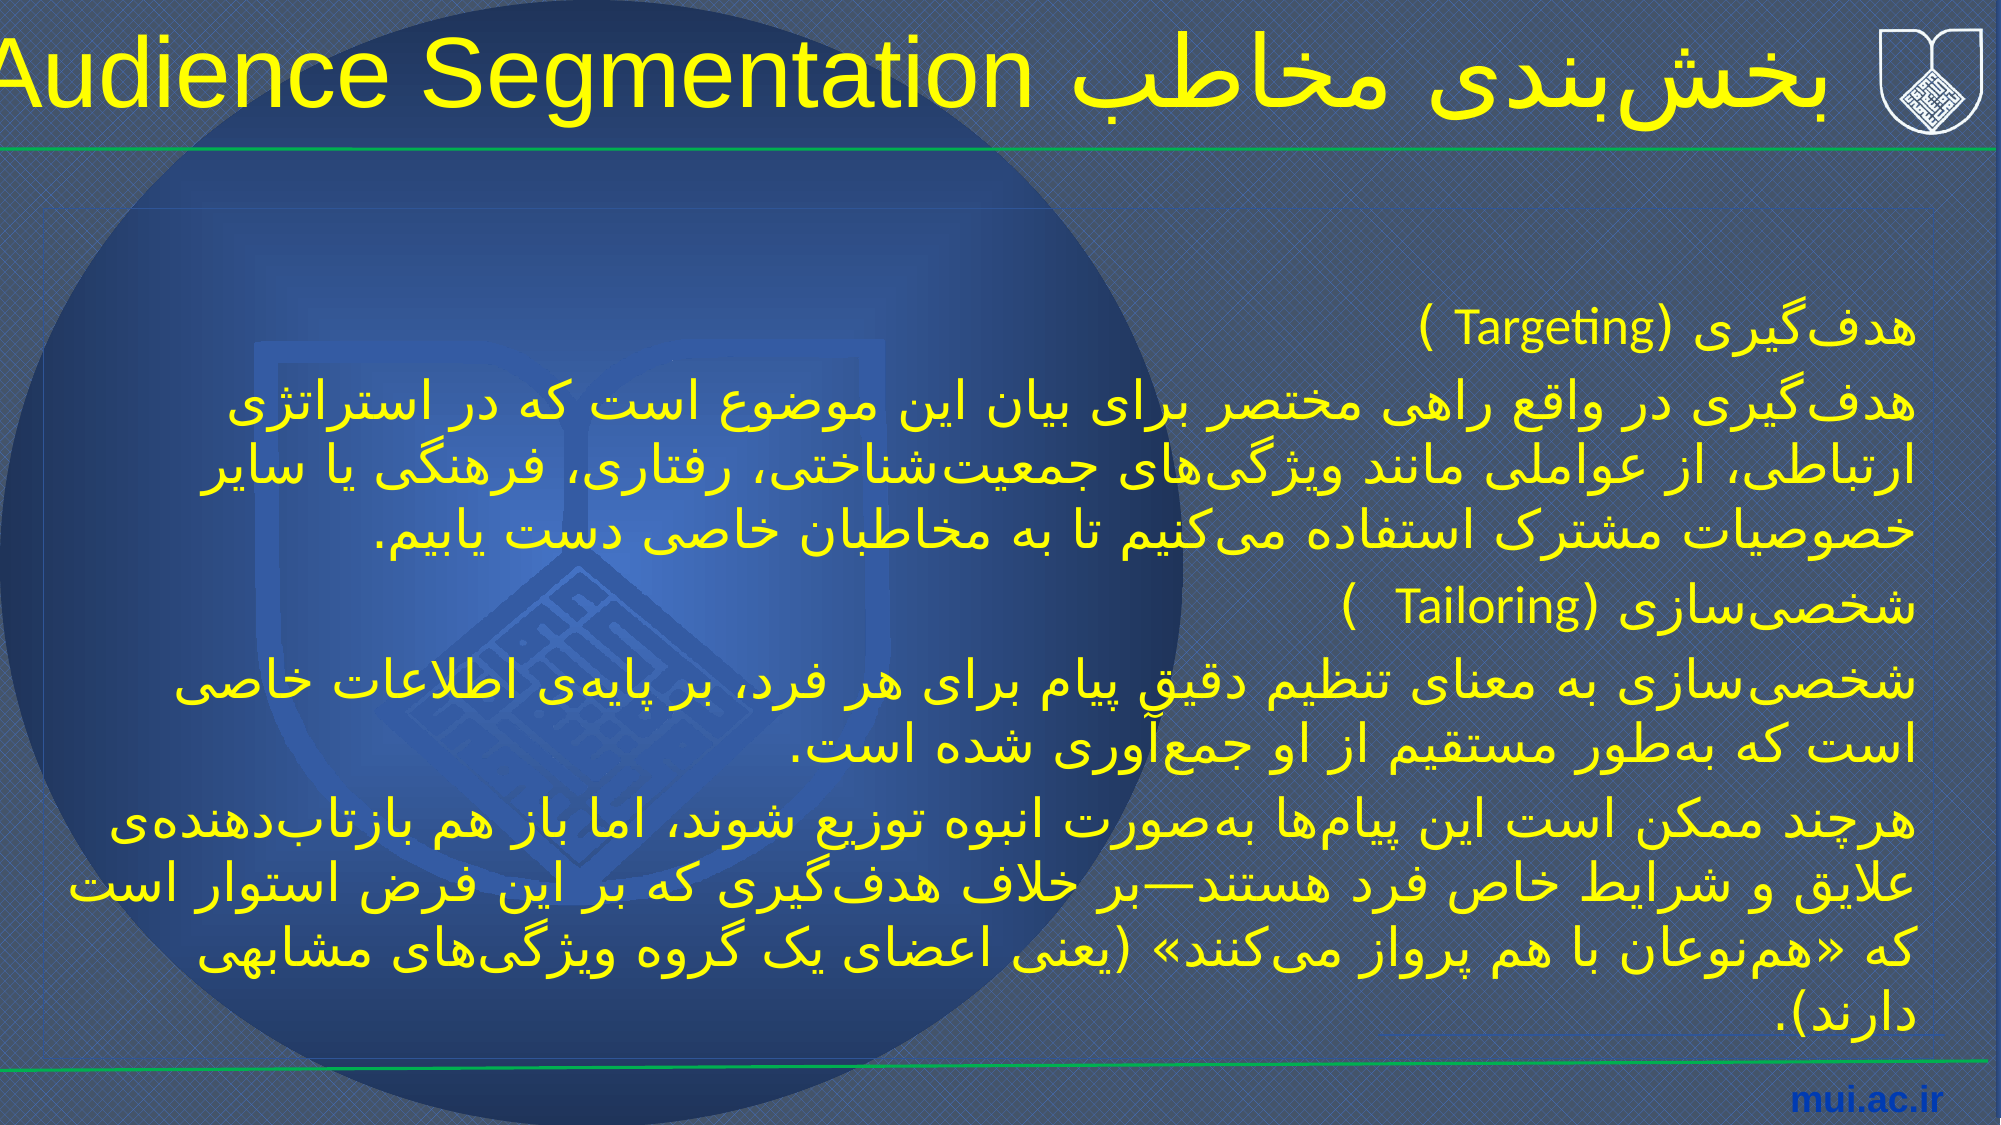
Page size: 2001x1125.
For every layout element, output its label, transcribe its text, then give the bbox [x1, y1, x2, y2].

text_box بخش‌بندی مخاطب Audience Segmentation [0, 0, 1851, 117]
picture [1874, 0, 1988, 138]
list هدف‌گیری (Targeting ) هدف‌گیری در واقع راهی مختصر برای بیان این موضوع است که در استراتژی ارتباطی، از عواملی مانند ویژگی‌های جمعیت‌شناختی، رفتاری، فرهنگی یا سایر خصوصیات مشترک استفاده می‌کنیم تا به مخاطبان خاصی دست یابیم. شخصی‌سازی (Tailoring ) شخصی‌سازی به معنای تنظیم دقیق پیام برای هر فرد، بر پایه‌ی اطلاعات خاصی است که به‌طور مستقیم از او جمع‌آوری شده است. هرچند ممکن است این پیام‌ها به‌صورت انبوه توزیع شوند، اما باز هم بازتاب‌دهنده‌ی علایق و شرایط خاص فرد هستند—بر خلاف هدف‌گیری که بر این فرض استوار است که «هم‌نوعان با هم پرواز می‌کنند» (یعنی اعضای یک گروه ویژگی‌های مشابهی دارند). [43, 208, 1934, 1059]
